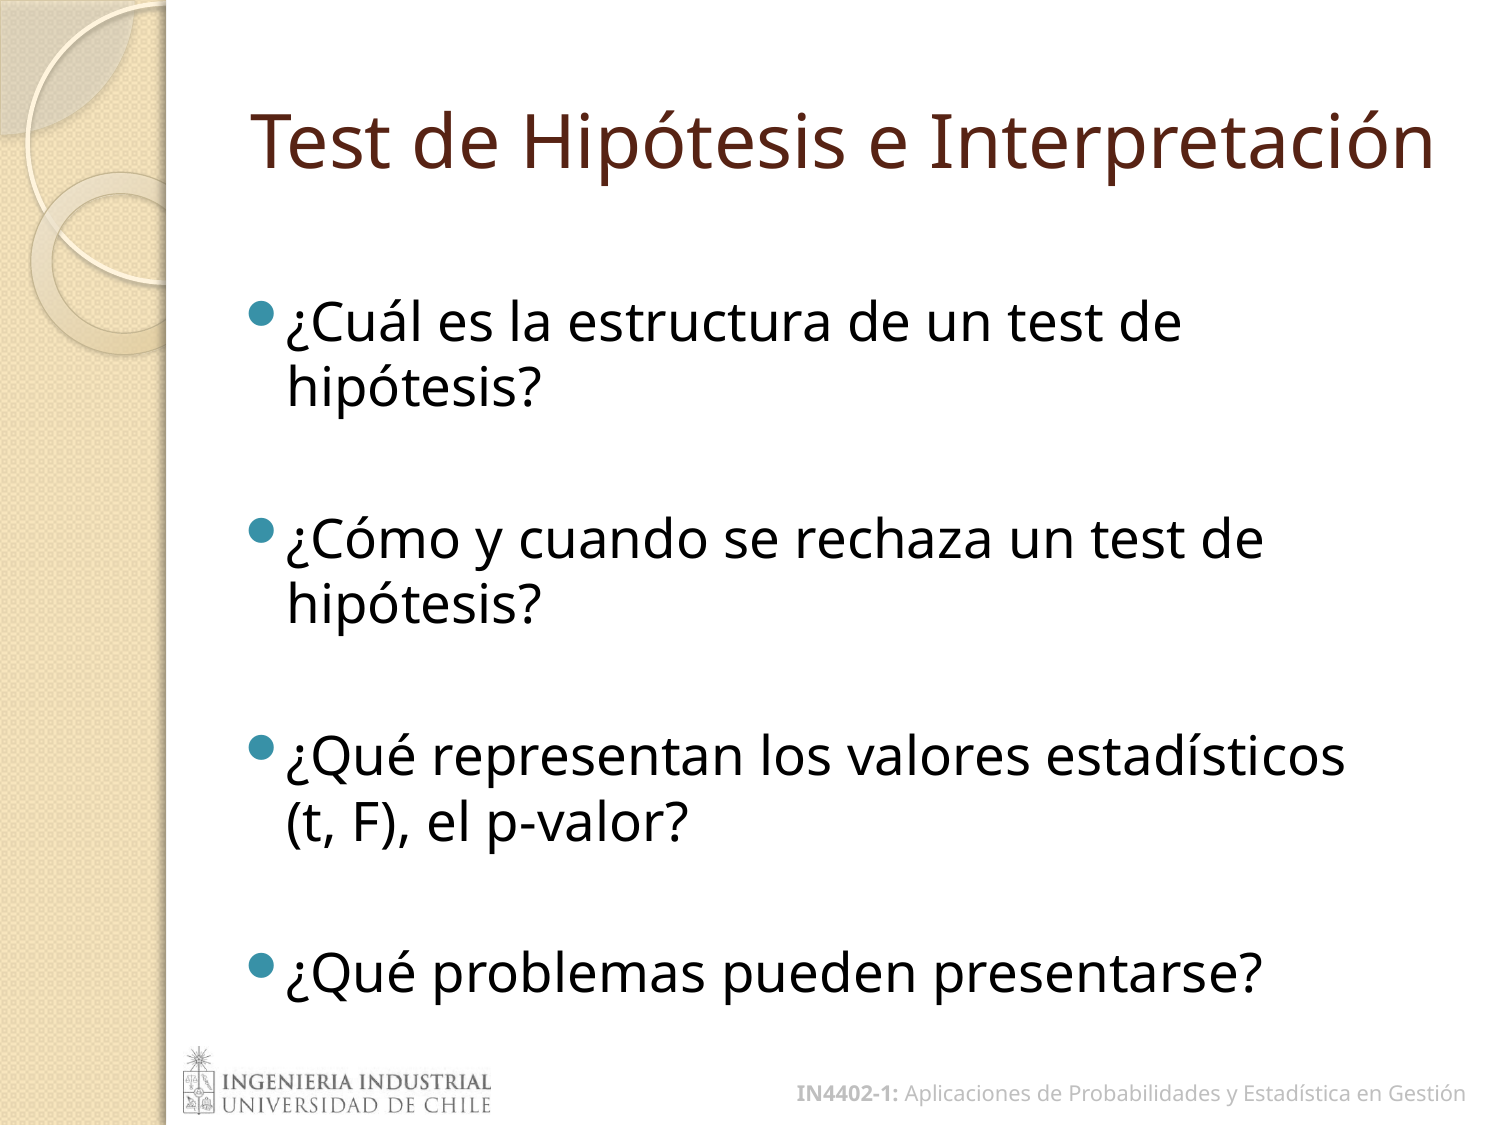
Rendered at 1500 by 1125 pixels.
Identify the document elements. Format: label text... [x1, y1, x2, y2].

picture [183, 1046, 491, 1115]
list ¿Cuál es la estructura de un test de hipótesis? ¿Cómo y cuando se rechaza un test de hipótesis? ¿Qué representan los valores estadísticos (t, F), el p-valor? ¿Qué problemas pueden presentarse? [218, 278, 1449, 1012]
title Test de Hipótesis e Interpretación [235, 45, 1466, 233]
